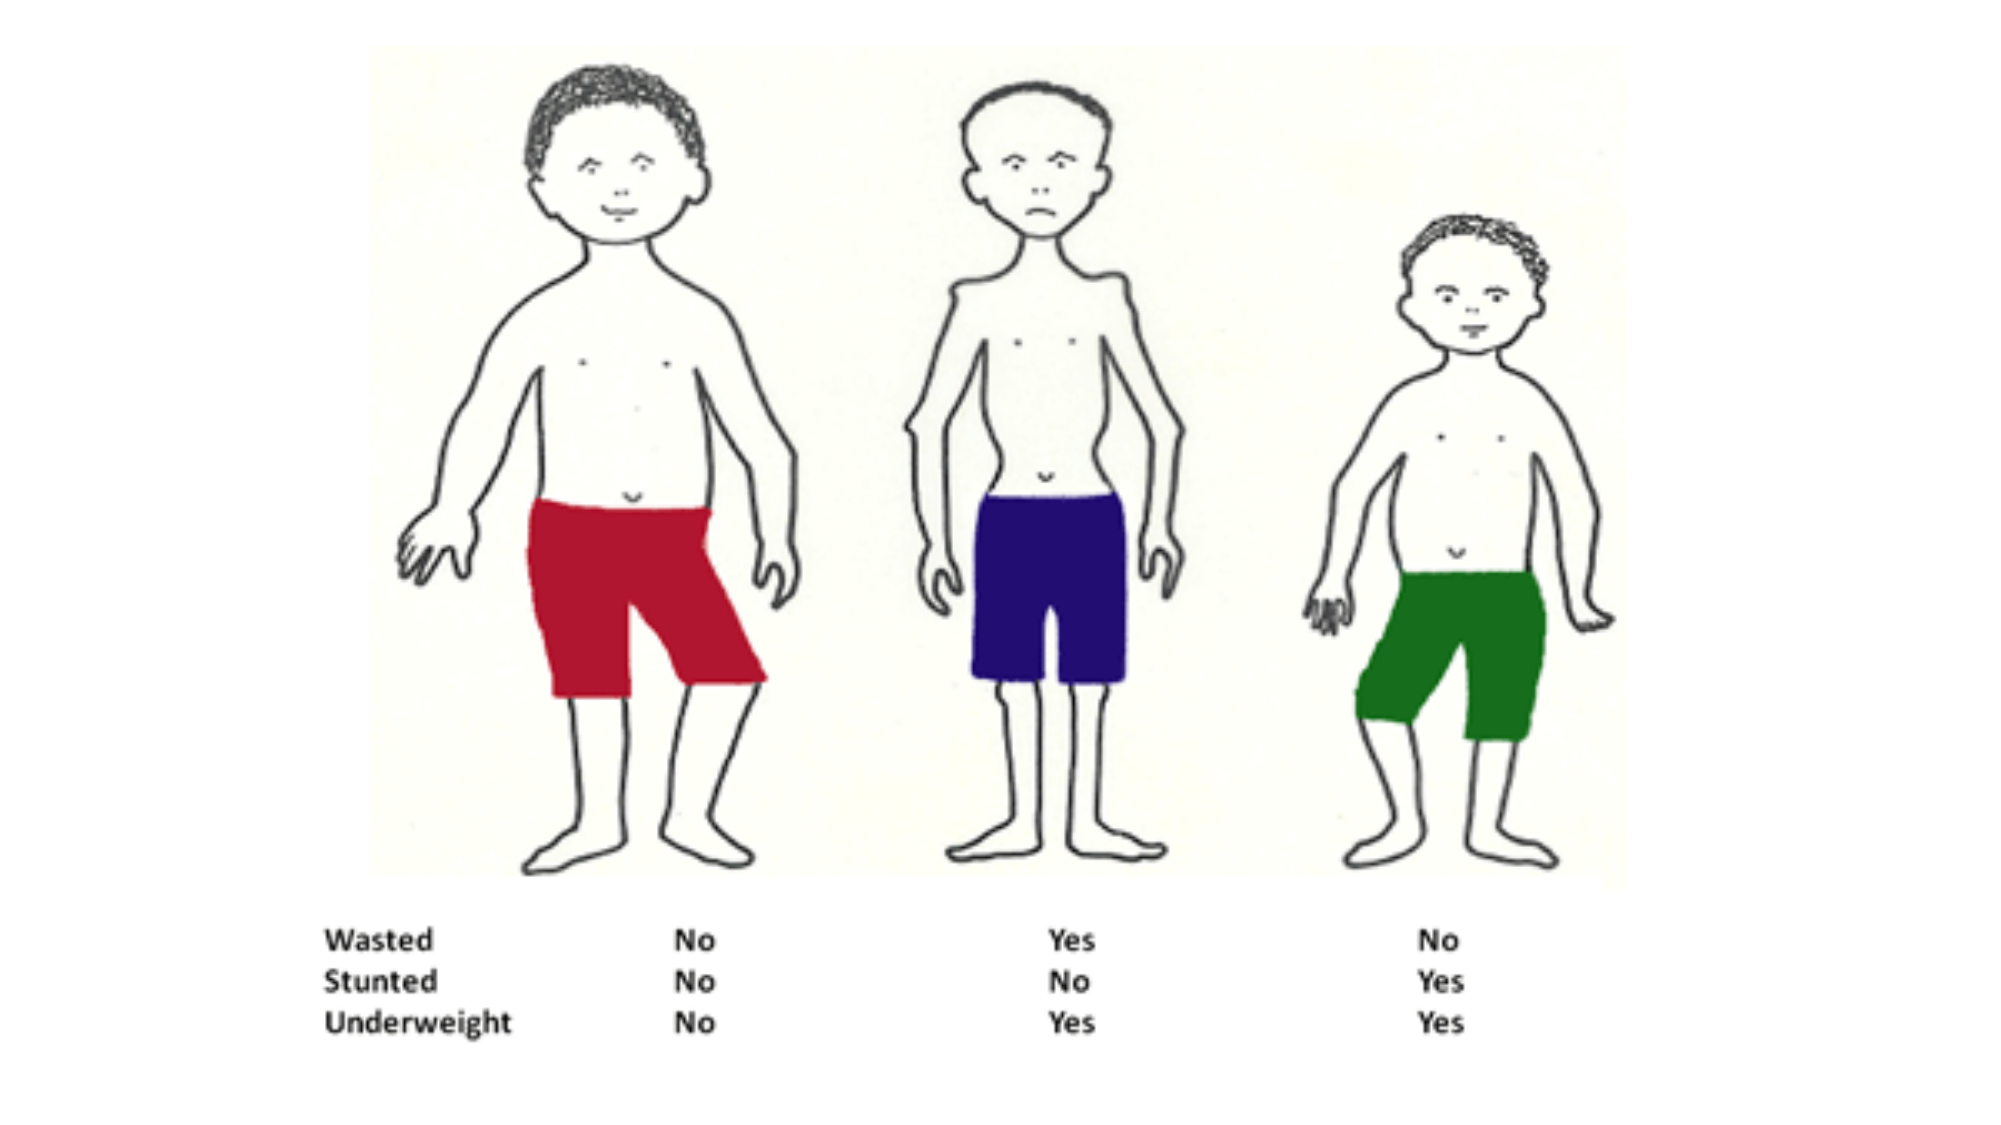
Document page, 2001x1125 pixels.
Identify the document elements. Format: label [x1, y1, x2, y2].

picture [318, 46, 1627, 1064]
